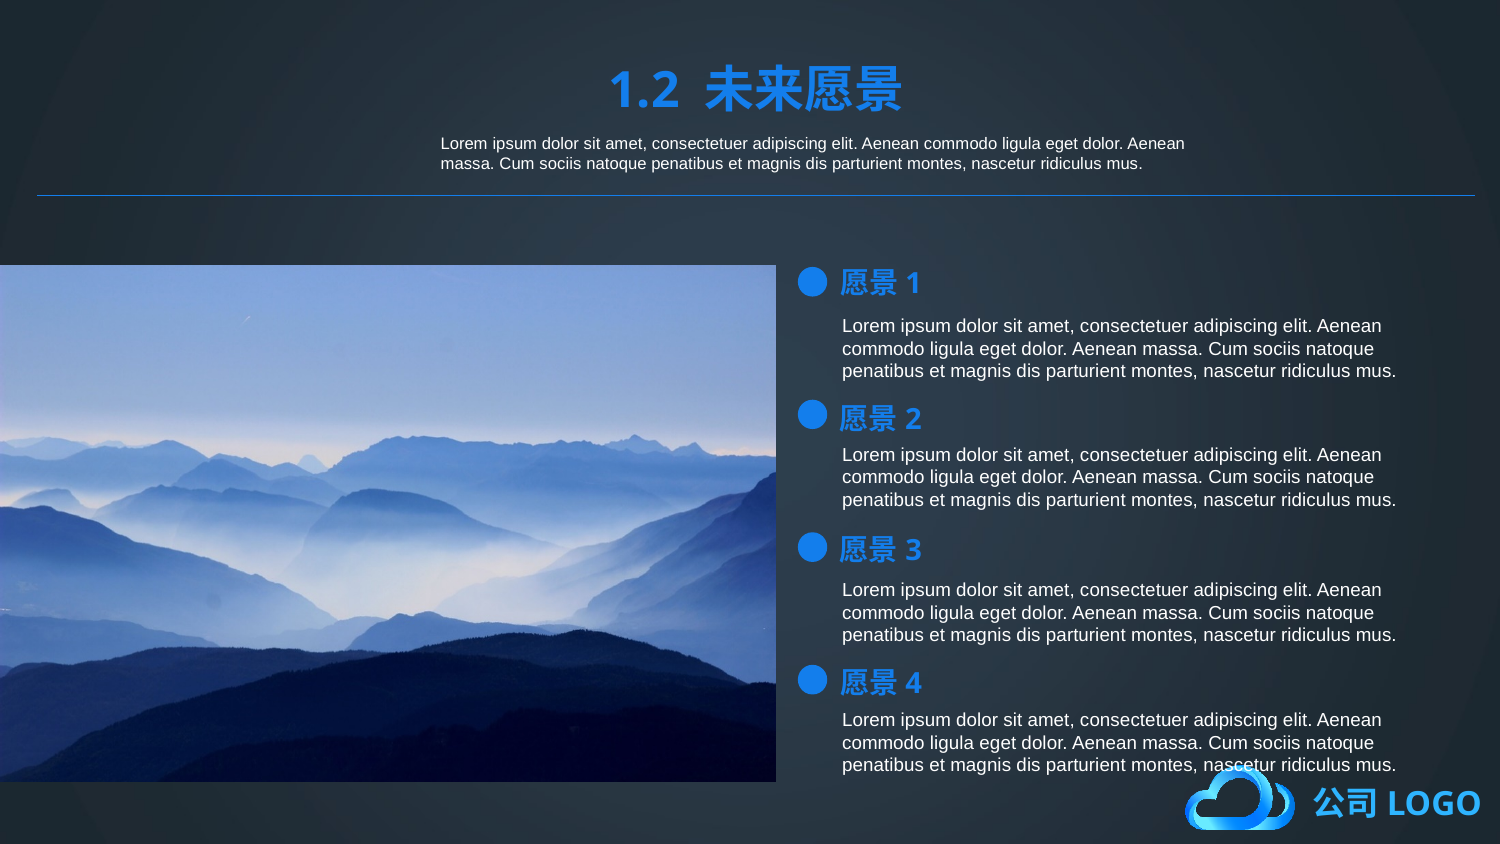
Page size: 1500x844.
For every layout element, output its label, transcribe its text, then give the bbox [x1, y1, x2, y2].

text_box 愿景1 [825, 257, 937, 307]
text_box 愿景2 [825, 392, 937, 443]
text_box 愿景3 [825, 523, 937, 574]
text_box Lorem ipsum dolor sit amet, consectetuer adipiscing elit. Aenean commodo ligula eget dolor. Aenean massa. Cum sociis natoque penatibus et magnis dis parturient montes, nascetur ridiculus mus. [827, 570, 1418, 653]
text_box Lorem ipsum dolor sit amet, consectetuer adipiscing elit. Aenean commodo ligula eget dolor. Aenean massa. Cum sociis natoque penatibus et magnis dis parturient montes, nascetur ridiculus mus. [827, 306, 1418, 389]
text_box [796, 398, 825, 431]
text_box Lorem ipsum dolor sit amet, consectetuer adipiscing elit. Aenean commodo ligula eget dolor. Aenean massa. Cum sociis natoque penatibus et magnis dis parturient montes, nascetur ridiculus mus. [827, 435, 1418, 518]
text_box [796, 531, 825, 564]
text_box 1.2 未来愿景 [593, 49, 920, 125]
text_box Lorem ipsum dolor sit amet, consectetuer adipiscing elit. Aenean commodo ligula eget dolor. Aenean massa. Cum sociis natoque penatibus et magnis dis parturient montes, nascetur ridiculus mus. [425, 125, 1211, 181]
text_box [796, 663, 825, 696]
text_box [796, 265, 825, 298]
text_box 愿景4 [825, 656, 937, 707]
picture [0, 0, 1500, 844]
text_box Lorem ipsum dolor sit amet, consectetuer adipiscing elit. Aenean commodo ligula eget dolor. Aenean massa. Cum sociis natoque penatibus et magnis dis parturient montes, nascetur ridiculus mus. [827, 700, 1418, 784]
